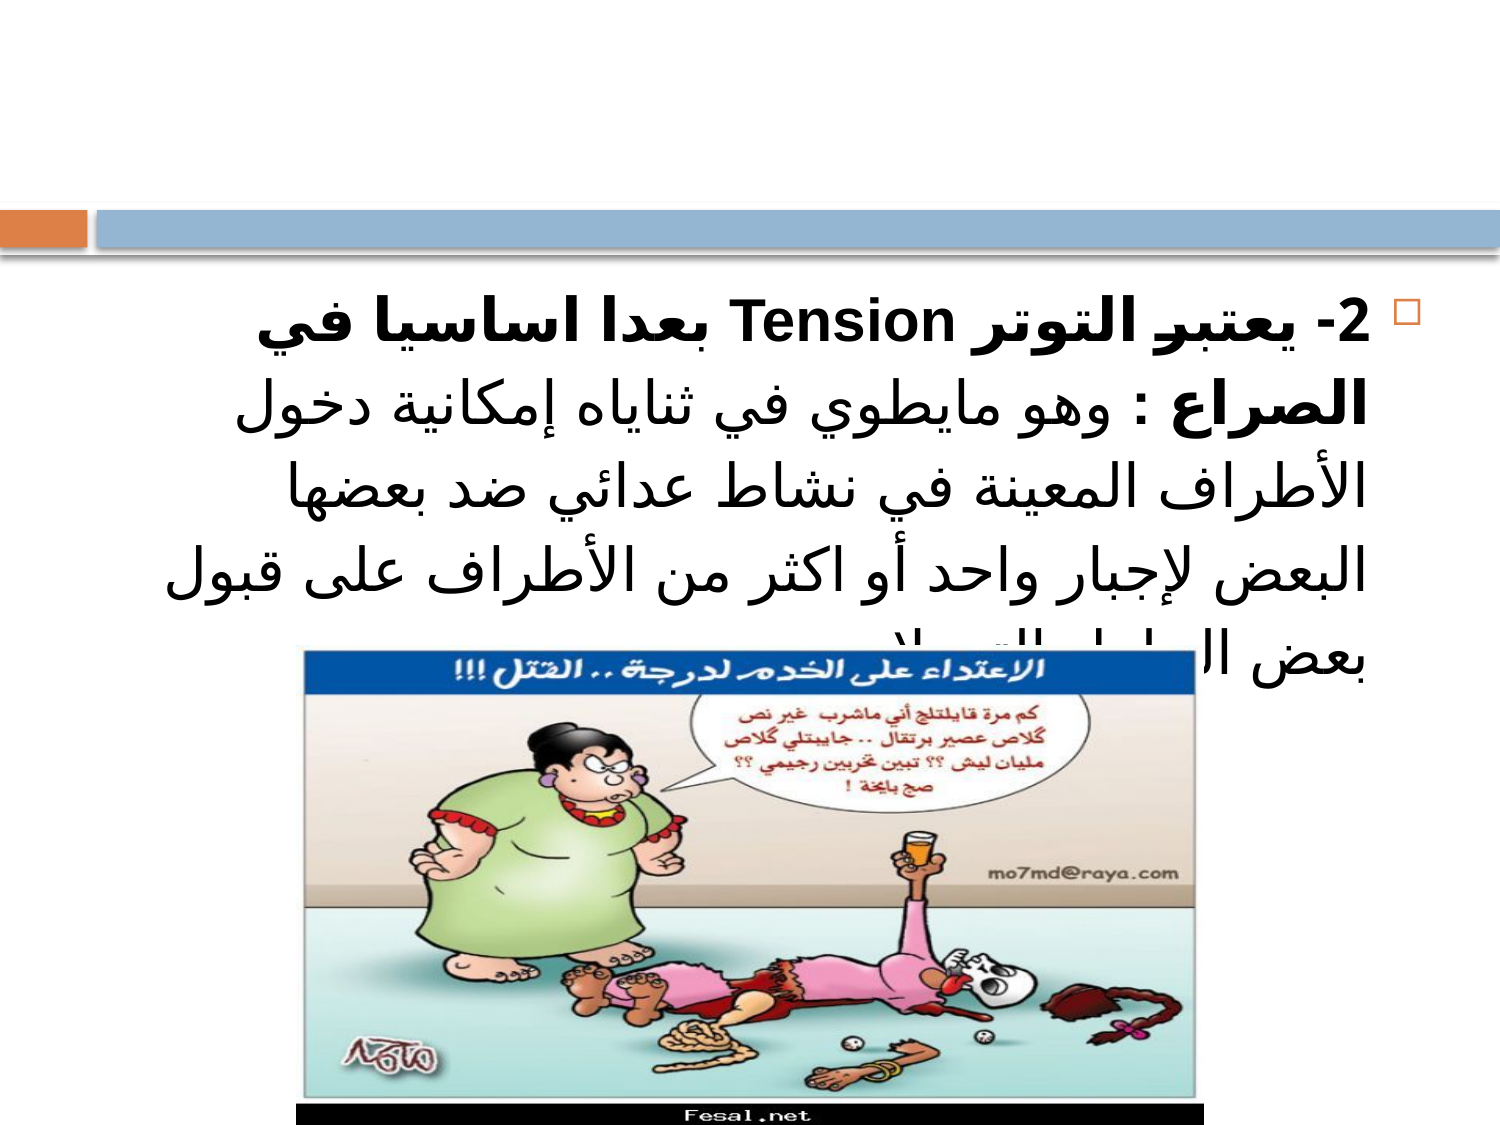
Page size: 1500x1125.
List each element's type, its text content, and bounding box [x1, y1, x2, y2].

list 2- يعتبر التوتر Tension بعدا اساسيا في الصراع : وهو مايطوي في ثناياه إمكانية دخول الأطراف المعينة في نشاط عدائي ضد بعضها البعض لإجبار واحد أو اكثر من الأطراف على قبول بعض الحلول التي لا يرضى به. [100, 262, 1438, 1000]
picture [296, 644, 1204, 1125]
